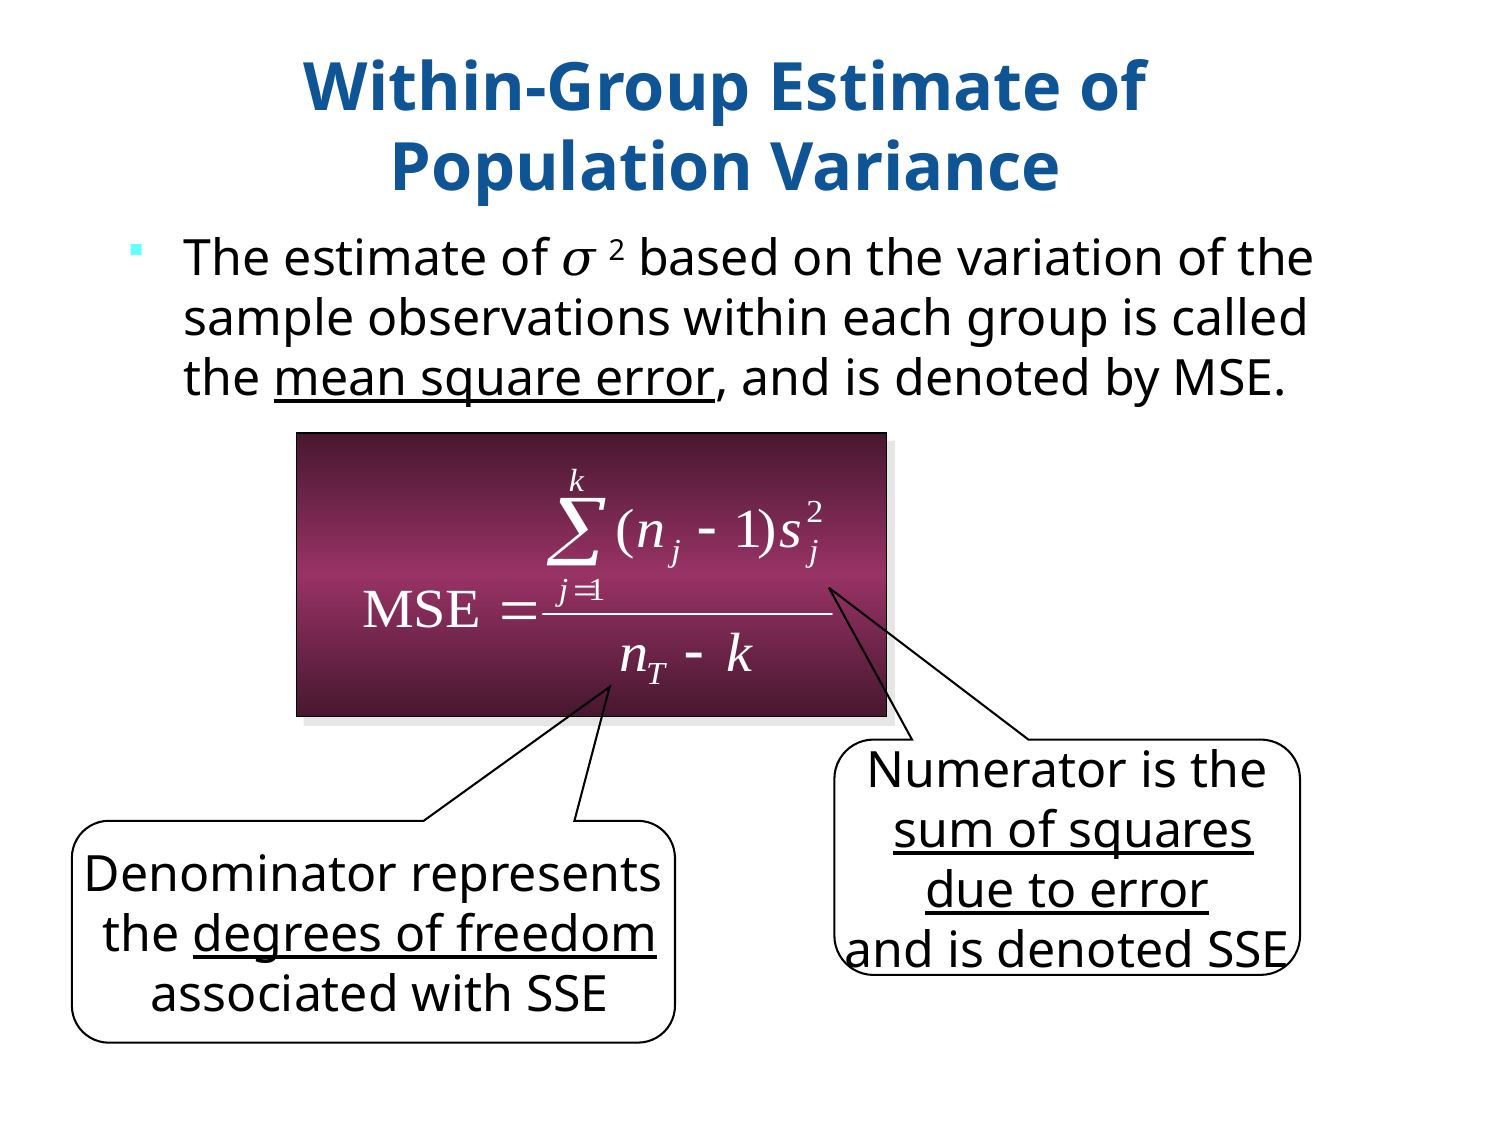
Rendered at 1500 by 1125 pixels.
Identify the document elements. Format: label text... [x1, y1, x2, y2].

text_box Within-Group Estimate of Population Variance [112, 36, 1339, 195]
text_box Denominator represents the degrees of freedom associated with SSE [71, 694, 676, 1043]
text_box [296, 432, 887, 717]
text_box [353, 453, 839, 694]
text_box The estimate of 𝜎 2 based on the variation of the sample observations within each group is called the mean square error, and is denoted by MSE. [112, 217, 1388, 442]
text_box Numerator is the sum of squares due to error and is denoted SSE [834, 595, 1301, 975]
